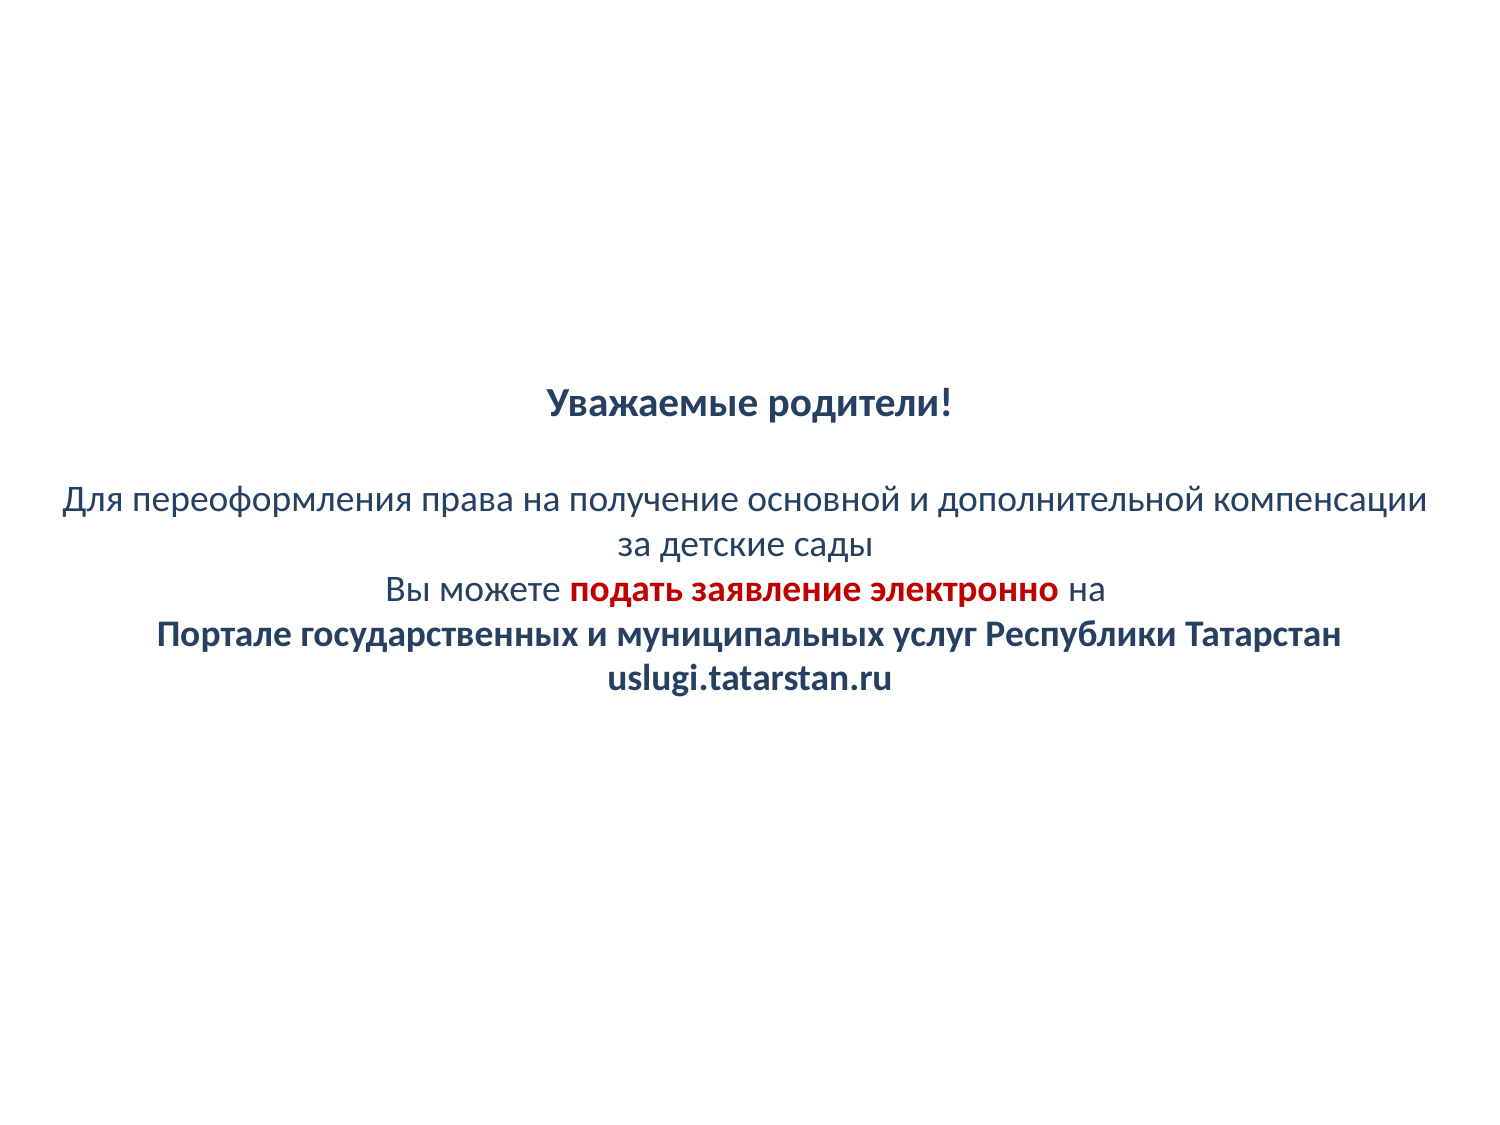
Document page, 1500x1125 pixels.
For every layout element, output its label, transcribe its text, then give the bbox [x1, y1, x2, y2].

title Уважаемые родители! Для переоформления права на получение основной и дополнительной компенсации за детские сады Вы можете подать заявление электронно на Портале государственных и муниципальных услуг Республики Татарстан uslugi.tatarstan.ru [0, 19, 1500, 1106]
